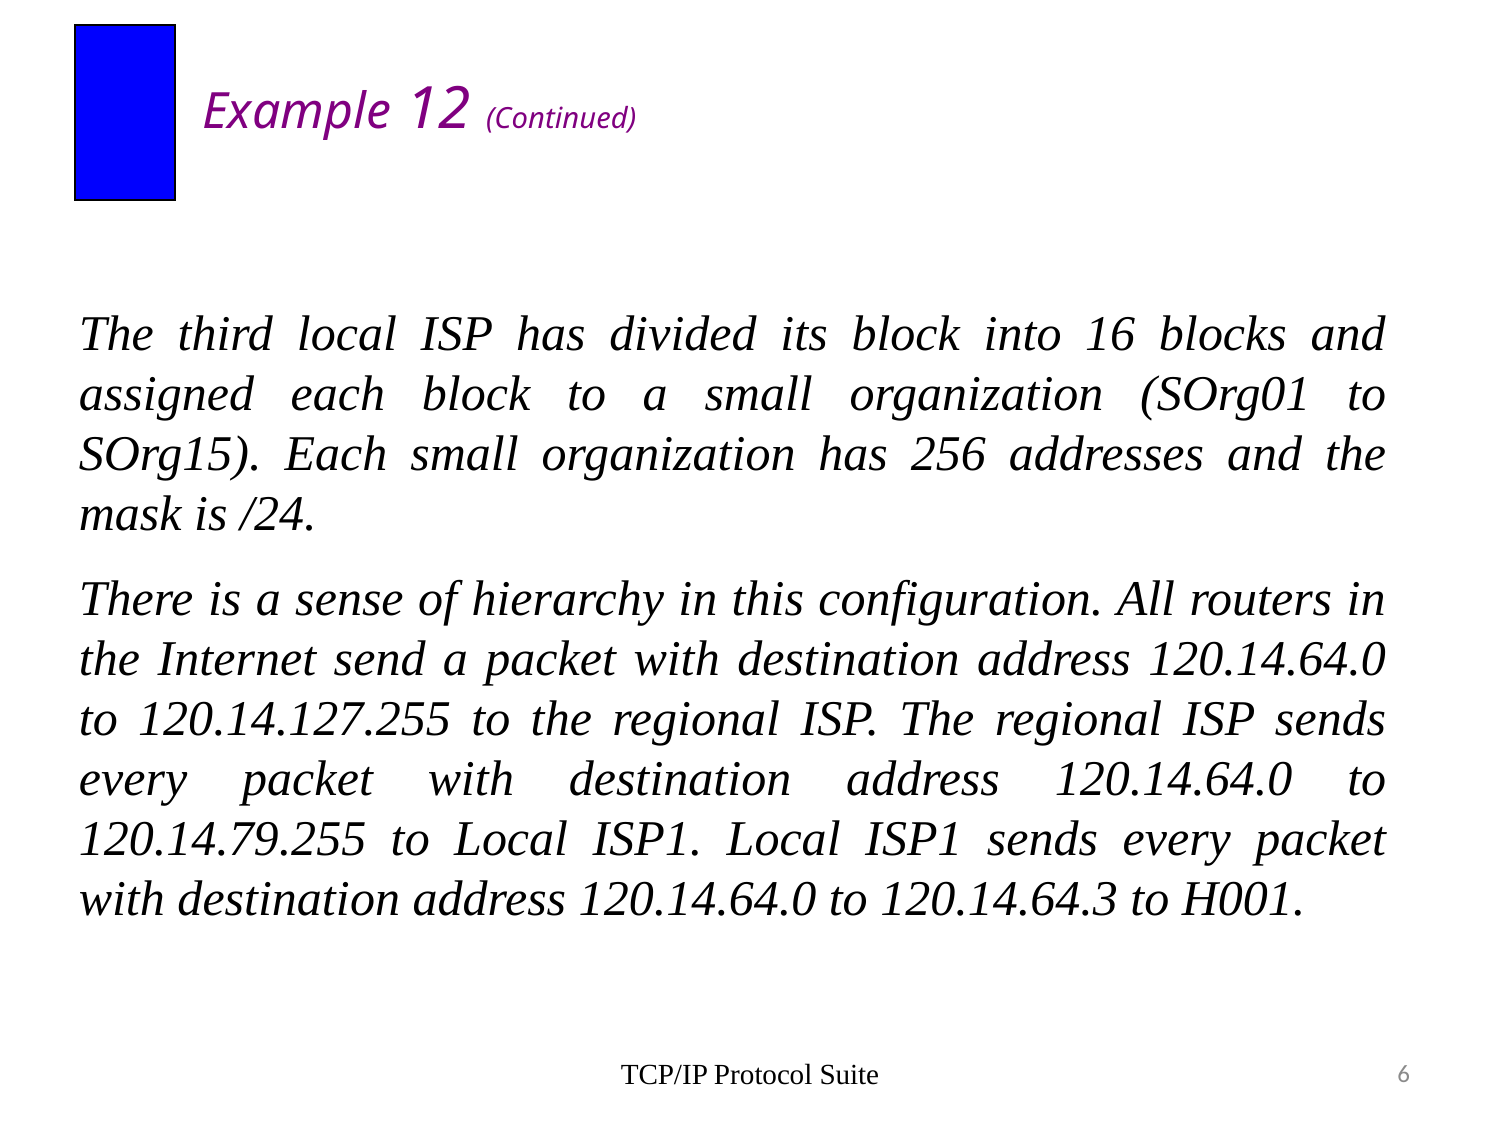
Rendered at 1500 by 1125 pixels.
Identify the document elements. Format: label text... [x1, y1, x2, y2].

slide_number 6 [1074, 1042, 1425, 1103]
footer TCP/IP Protocol Suite [512, 1042, 988, 1103]
text_box The third local ISP has divided its block into 16 blocks and assigned each block to a small organization (SOrg01 to SOrg15). Each small organization has 256 addresses and the mask is /24. There is a sense of hierarchy in this configuration. All routers in the Internet send a packet with destination address 120.14.64.0 to 120.14.127.255 to the regional ISP. The regional ISP sends every packet with destination address 120.14.64.0 to 120.14.79.255 to Local ISP1. Local ISP1 sends every packet with destination address 120.14.64.0 to 120.14.64.3 to H001. [64, 293, 1402, 934]
text_box Example 12 (Continued) [187, 62, 1063, 148]
text_box [75, 24, 175, 200]
